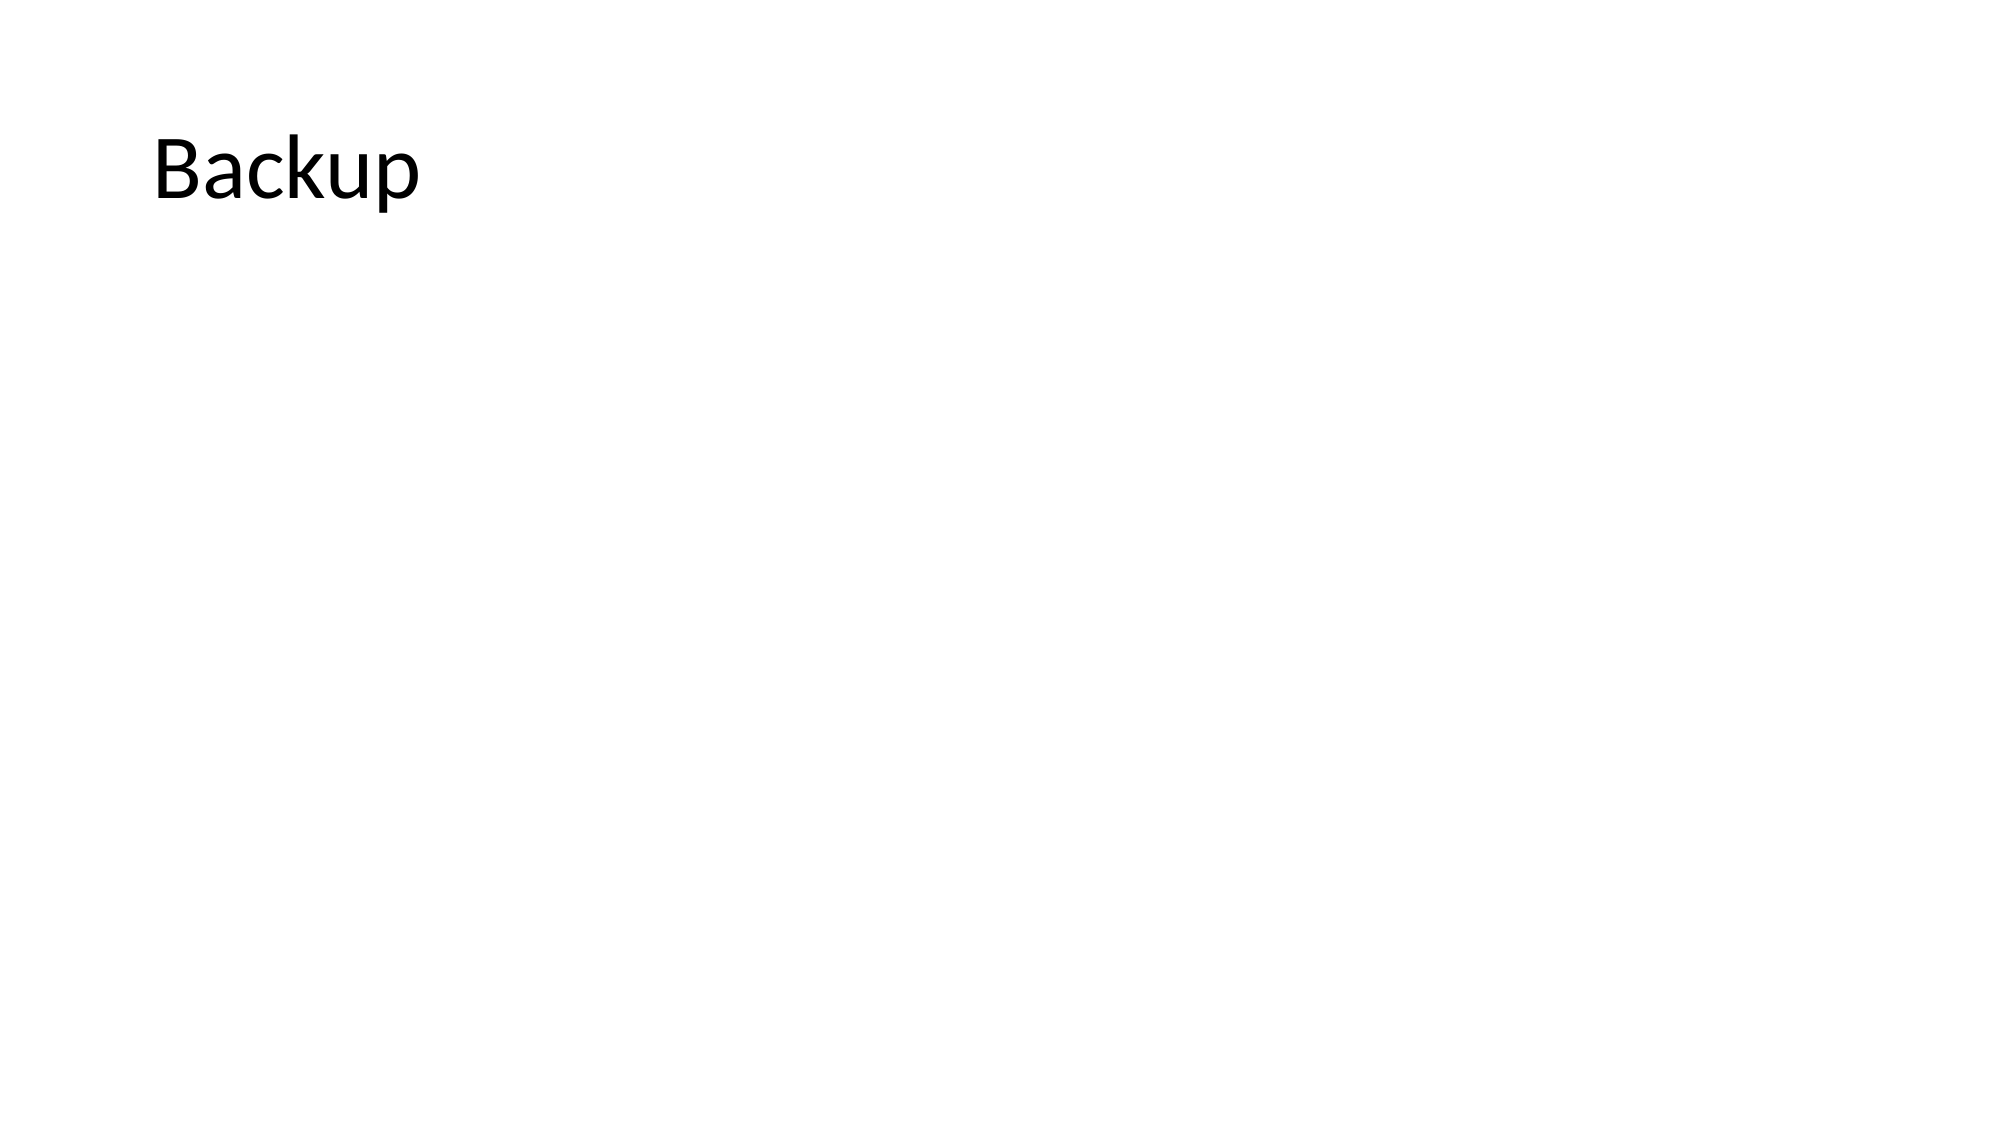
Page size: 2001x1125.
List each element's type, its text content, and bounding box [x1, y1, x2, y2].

title Backup [137, 59, 1863, 278]
